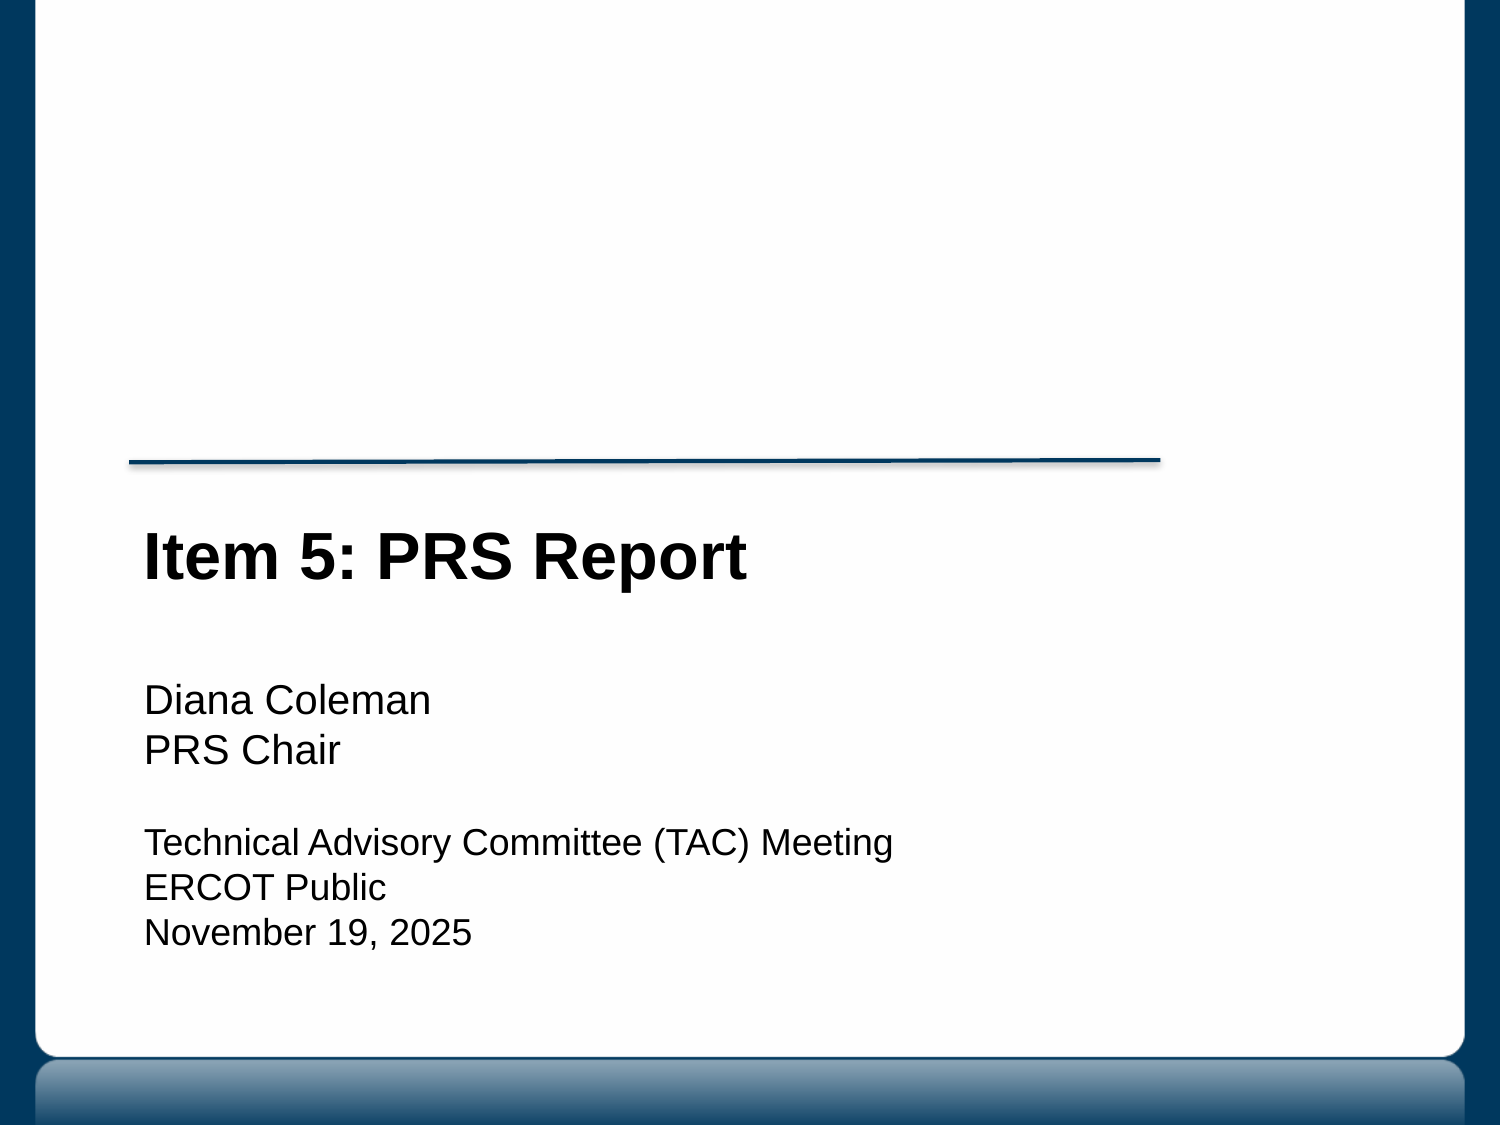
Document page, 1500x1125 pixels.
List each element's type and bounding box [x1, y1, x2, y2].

text_box [128, 459, 1367, 931]
picture [35, 0, 1465, 1125]
